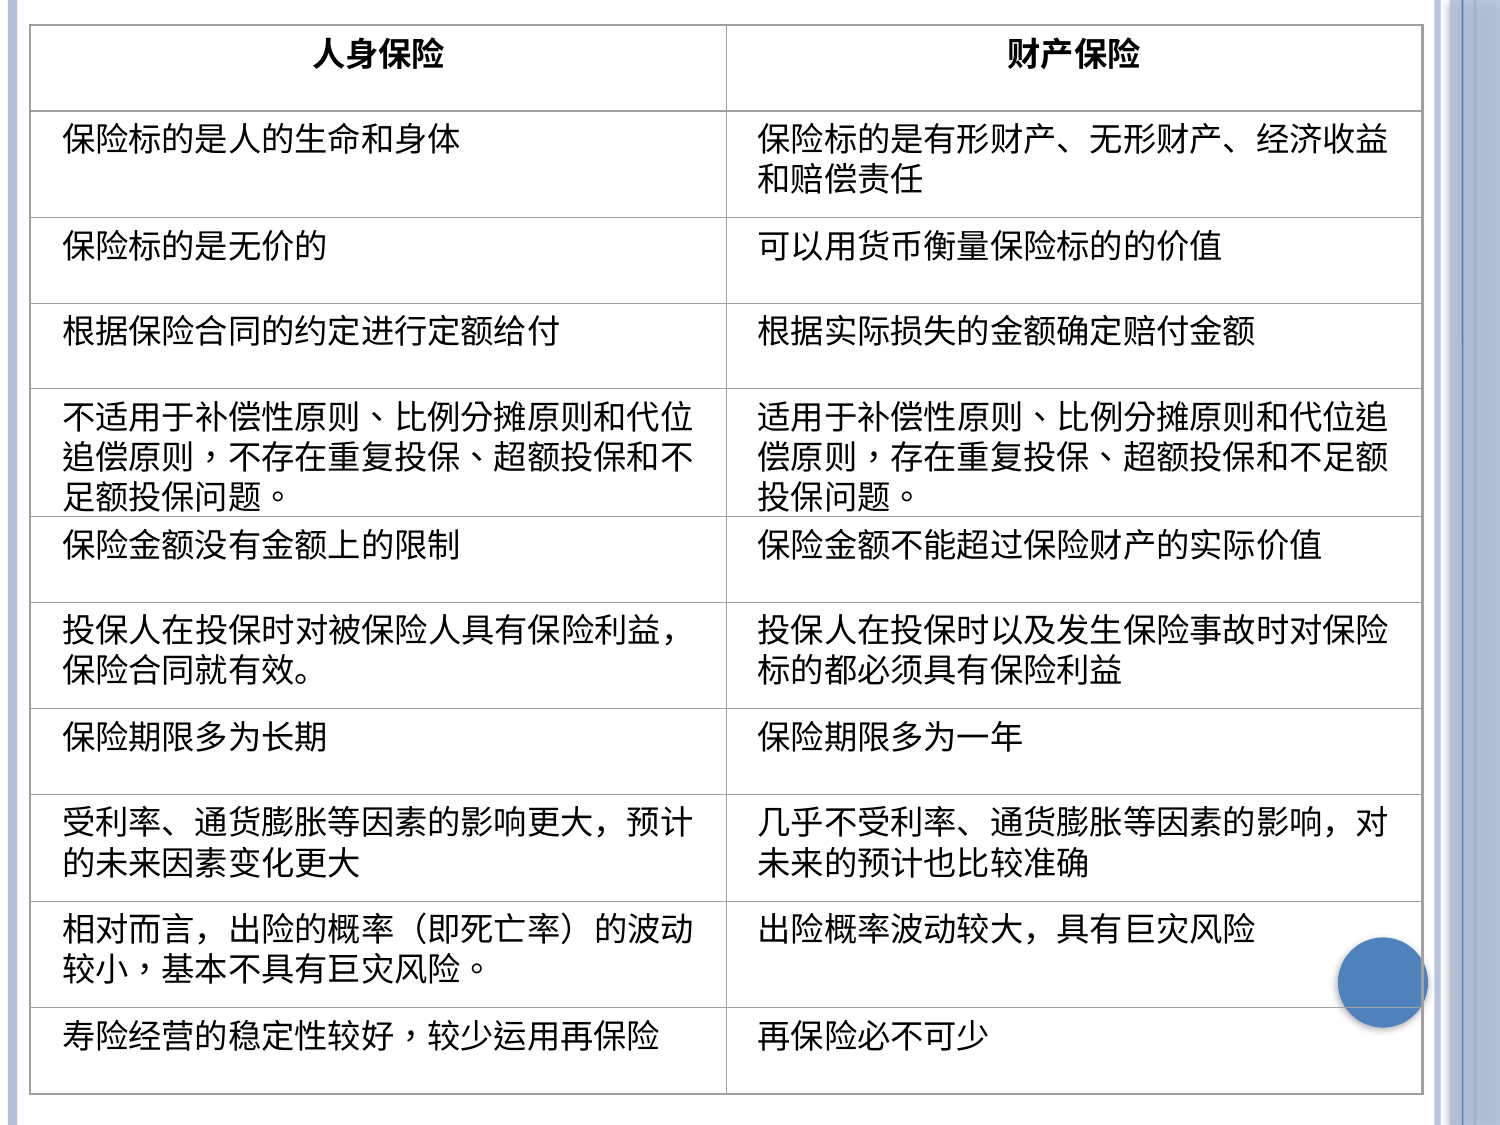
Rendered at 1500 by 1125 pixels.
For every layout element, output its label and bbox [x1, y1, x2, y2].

text_box [28, 24, 1424, 1095]
